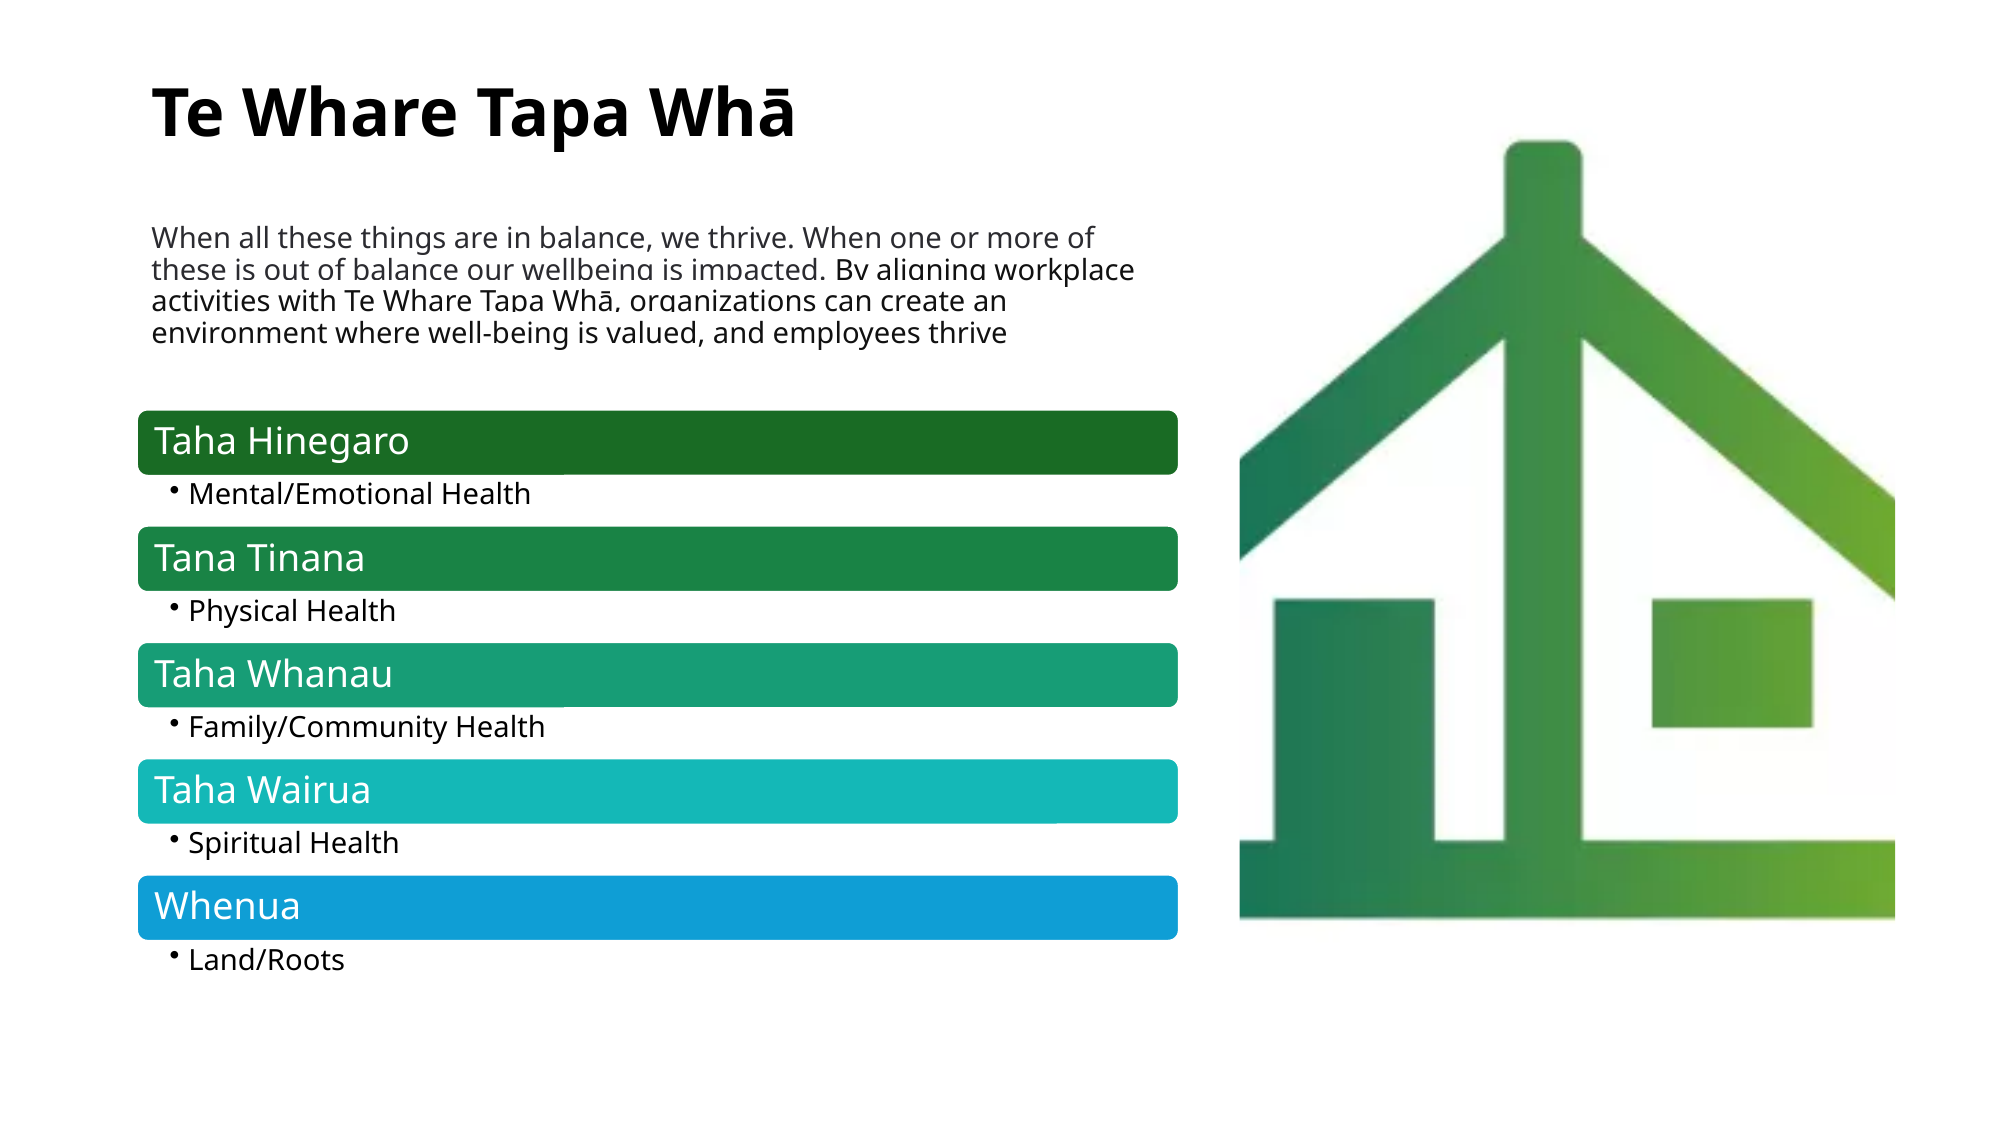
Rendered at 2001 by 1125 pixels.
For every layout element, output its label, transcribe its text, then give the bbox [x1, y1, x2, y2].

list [1238, 90, 1896, 1006]
title Te Whare Tapa Whā When all these things are in balance, we thrive. When one or more of these is out of balance our wellbeing is impacted. By aligning workplace activities with Te Whare Tapa Whā, organizations can create an environment where well-being is valued, and employees thrive [136, 63, 1180, 366]
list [135, 393, 1180, 1006]
